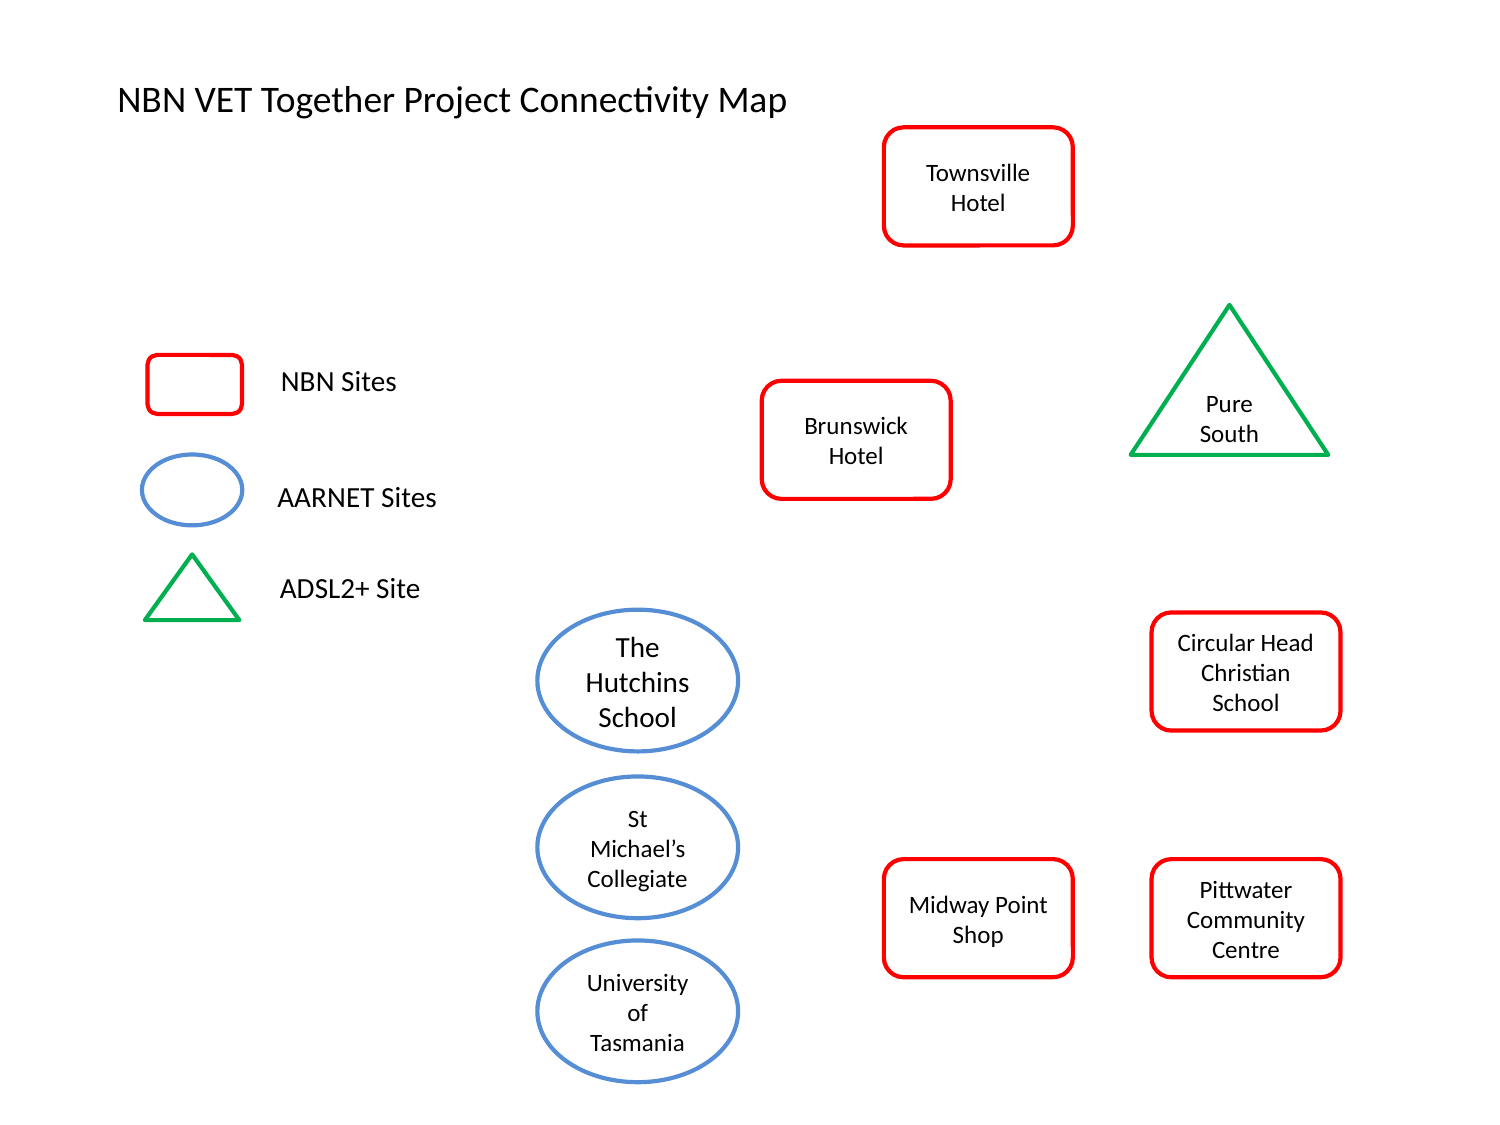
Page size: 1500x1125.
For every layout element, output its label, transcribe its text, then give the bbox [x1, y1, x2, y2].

text_box ADSL2+ Site [264, 561, 436, 612]
text_box The Hutchins School [535, 607, 741, 754]
text_box NBN VET Together Project Connectivity Map [102, 68, 803, 128]
text_box Townsville Hotel [881, 125, 1075, 248]
text_box St Michael’s Collegiate [535, 774, 741, 921]
text_box University of Tasmania [535, 938, 741, 1085]
text_box Pure South [1128, 302, 1331, 457]
text_box Pittwater Community Centre [1149, 857, 1343, 980]
text_box [145, 352, 245, 417]
text_box [139, 452, 245, 528]
text_box Brunswick Hotel [759, 378, 953, 501]
text_box Circular Head Christian School [1149, 610, 1343, 733]
text_box Midway Point Shop [881, 857, 1075, 980]
text_box [142, 552, 242, 623]
text_box NBN Sites [266, 354, 413, 405]
text_box AARNET Sites [262, 470, 452, 521]
